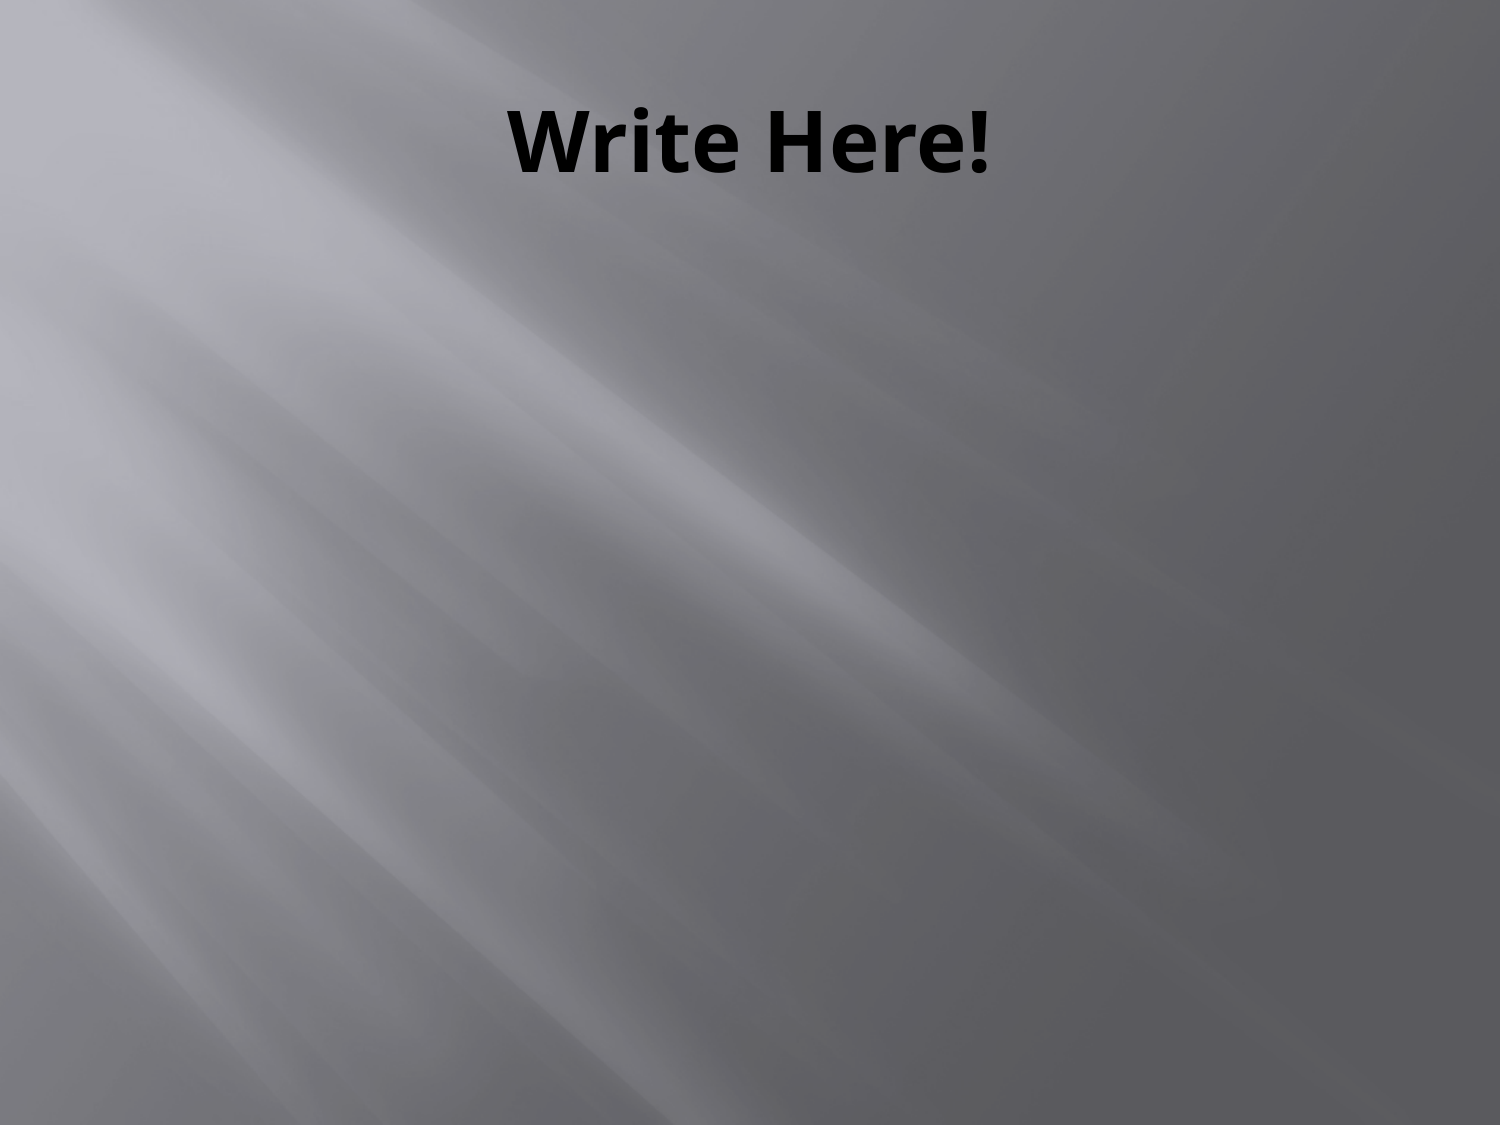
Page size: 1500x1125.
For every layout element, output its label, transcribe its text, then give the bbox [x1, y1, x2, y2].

title Write Here! [75, 45, 1425, 233]
